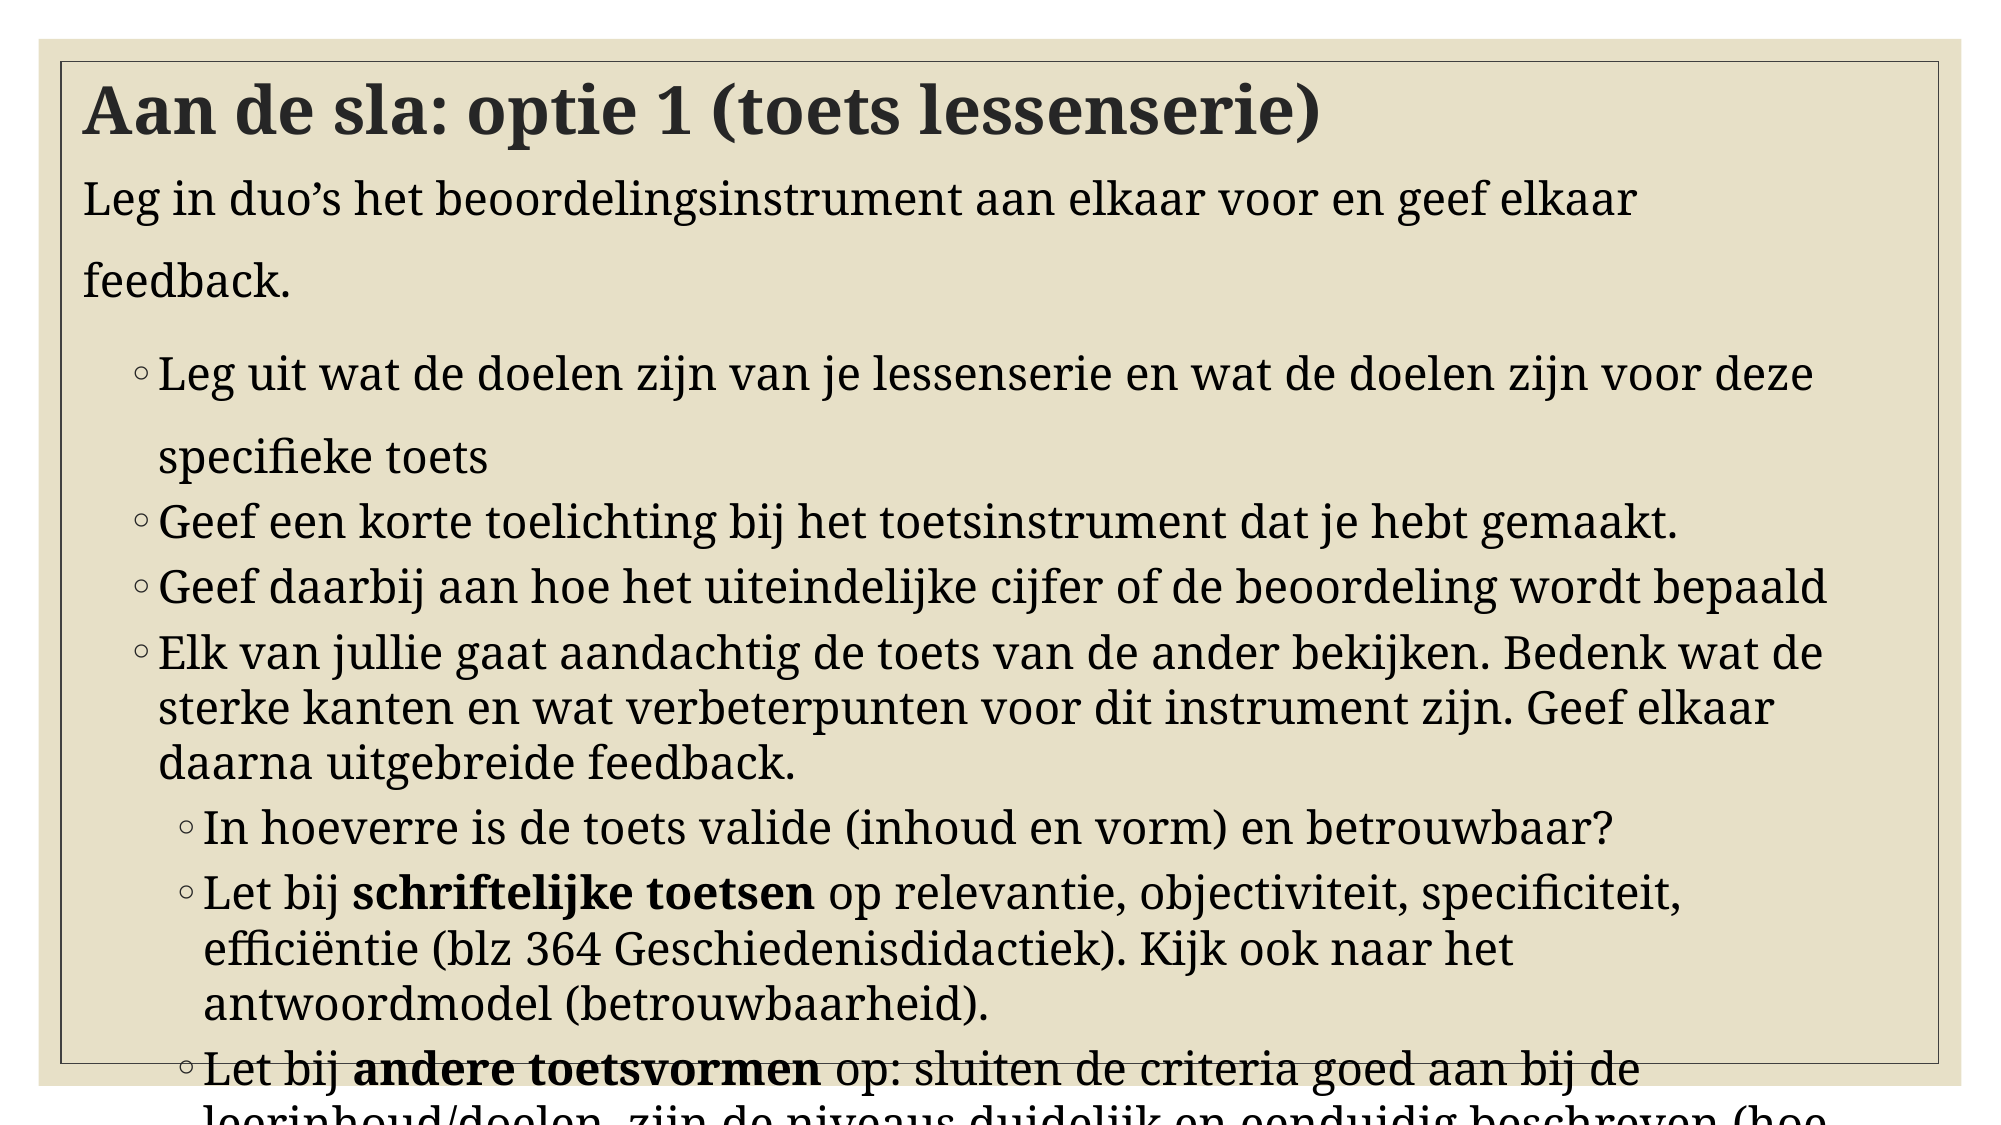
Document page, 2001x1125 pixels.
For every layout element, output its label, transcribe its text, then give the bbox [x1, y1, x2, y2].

title Aan de sla: optie 1 (toets lessenserie) [67, 0, 1718, 134]
list Leg in duo’s het beoordelingsinstrument aan elkaar voor en geef elkaar feedback. Leg uit wat de doelen zijn van je lessenserie en wat de doelen zijn voor deze specifieke toets Geef een korte toelichting bij het toetsinstrument dat je hebt gemaakt. Geef daarbij aan hoe het uiteindelijke cijfer of de beoordeling wordt bepaald Elk van jullie gaat aandachtig de toets van de ander bekijken. Bedenk wat de sterke kanten en wat verbeterpunten voor dit instrument zijn. Geef elkaar daarna uitgebreide feedback. In hoeverre is de toets valide (inhoud en vorm) en betrouwbaar? Let bij schriftelijke toetsen op relevantie, objectiviteit, specificiteit, efficiëntie (blz 364 Geschiedenisdidactiek). Kijk ook naar het antwoordmodel (betrouwbaarheid). Let bij andere toetsvormen op: sluiten de criteria goed aan bij de leerinhoud/doelen, zijn de niveaus duidelijk en eenduidig beschreven (hoe zorg je voor een zo betrouwbaar mogelijke beoordeling) (Actief leren H6, stappenplan maken Rubric) ) Hoe wordt de uiteindelijke beoordeling vastgesteld (normering en ‘cijfer’ bepaling). Is dit duidelijk voor leerlingen? (transparantie) [67, 134, 1874, 1060]
